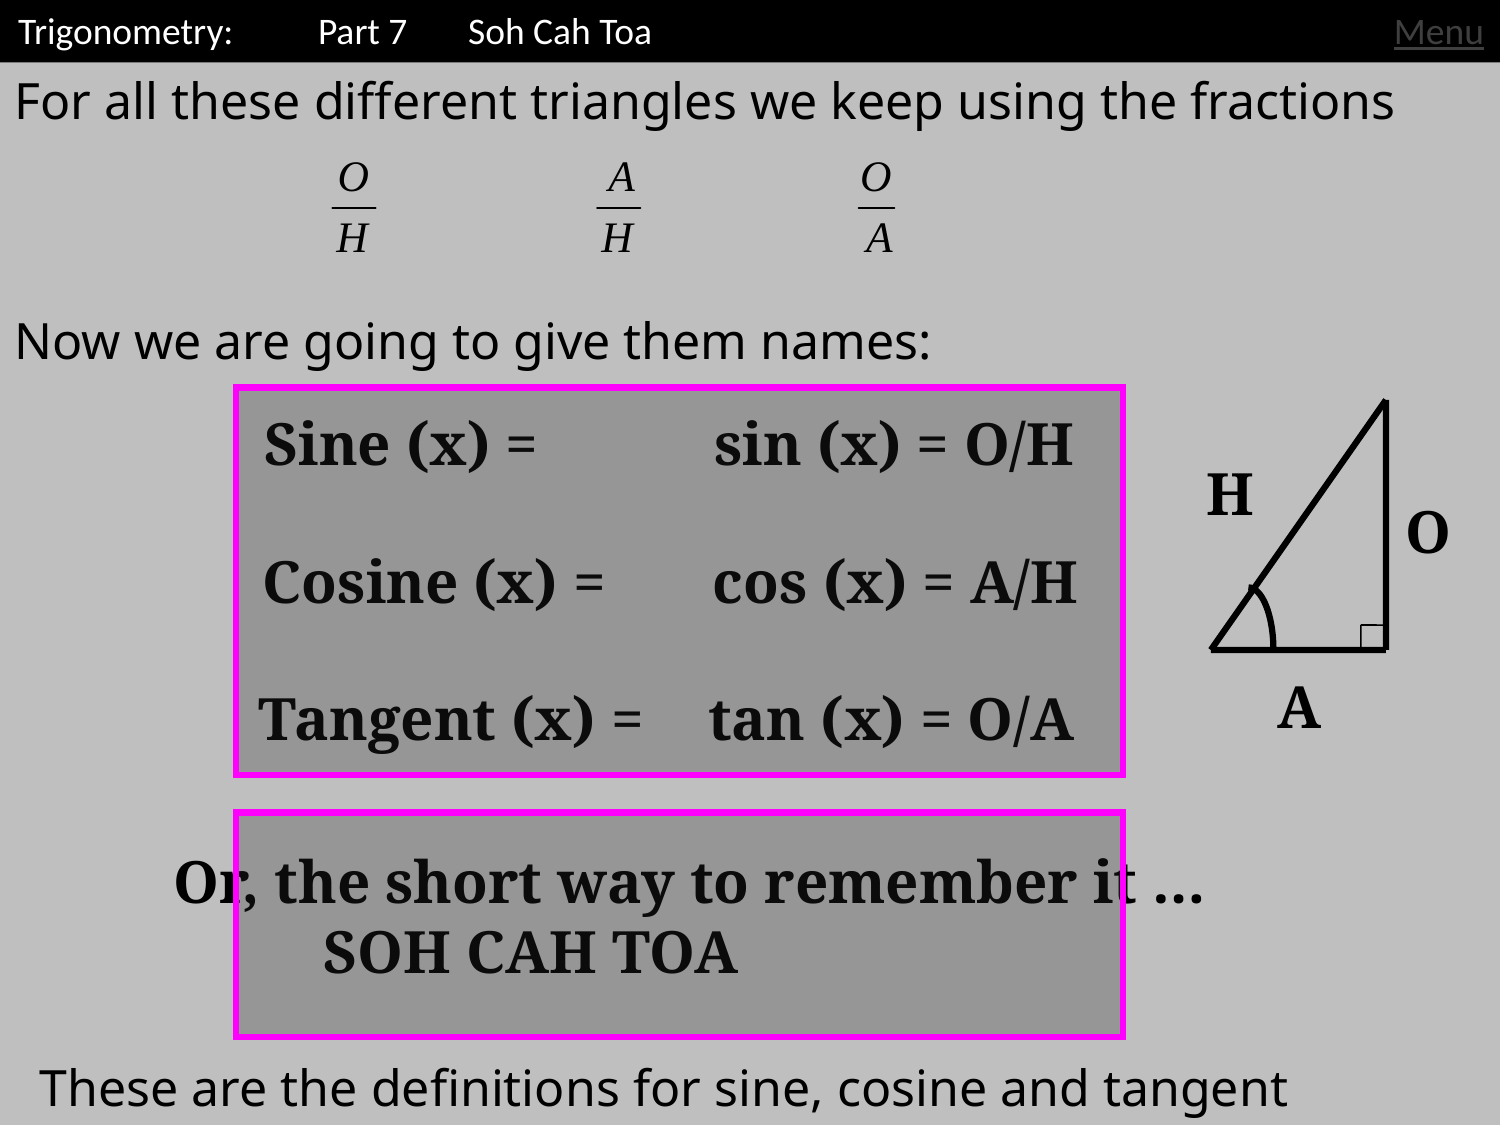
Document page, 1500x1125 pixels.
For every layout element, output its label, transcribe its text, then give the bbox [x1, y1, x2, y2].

text_box For all these different triangles we keep using the fractions Now we are going to give them names: [0, 62, 1450, 378]
text_box O [1390, 487, 1466, 573]
text_box Menu [1379, 0, 1500, 60]
text_box Or, the short way to remember it … SOH CAH TOA [158, 837, 235, 993]
text_box [235, 387, 1124, 775]
text_box A [1262, 662, 1336, 748]
text_box Or, the short way to remember it … SOH CAH TOA [1124, 837, 1221, 993]
text_box These are the definitions for sine, cosine and tangent [24, 1049, 1475, 1124]
text_box Trigonometry: Part 7 Soh Cah Toa [3, 0, 668, 60]
text_box H [1191, 450, 1270, 535]
text_box [1248, 587, 1274, 650]
text_box [0, 0, 1500, 64]
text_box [324, 149, 903, 263]
text_box [235, 812, 1124, 1038]
